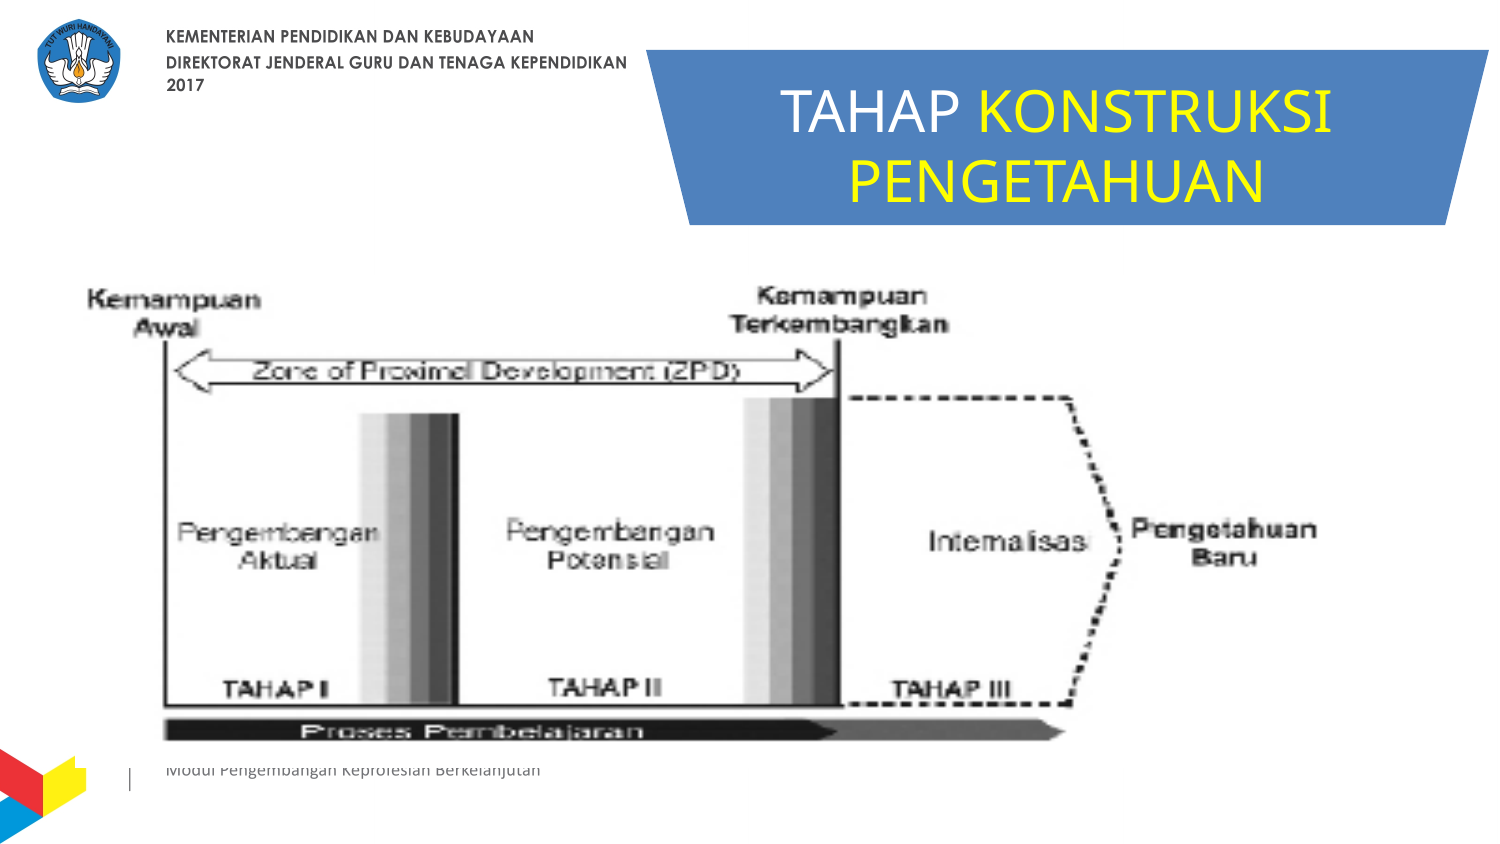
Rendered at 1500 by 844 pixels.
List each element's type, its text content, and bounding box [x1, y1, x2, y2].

picture [0, 0, 1498, 844]
text_box [643, 47, 1491, 228]
text_box TAHAP KONSTRUKSI PENGETAHUAN [662, 81, 1452, 207]
